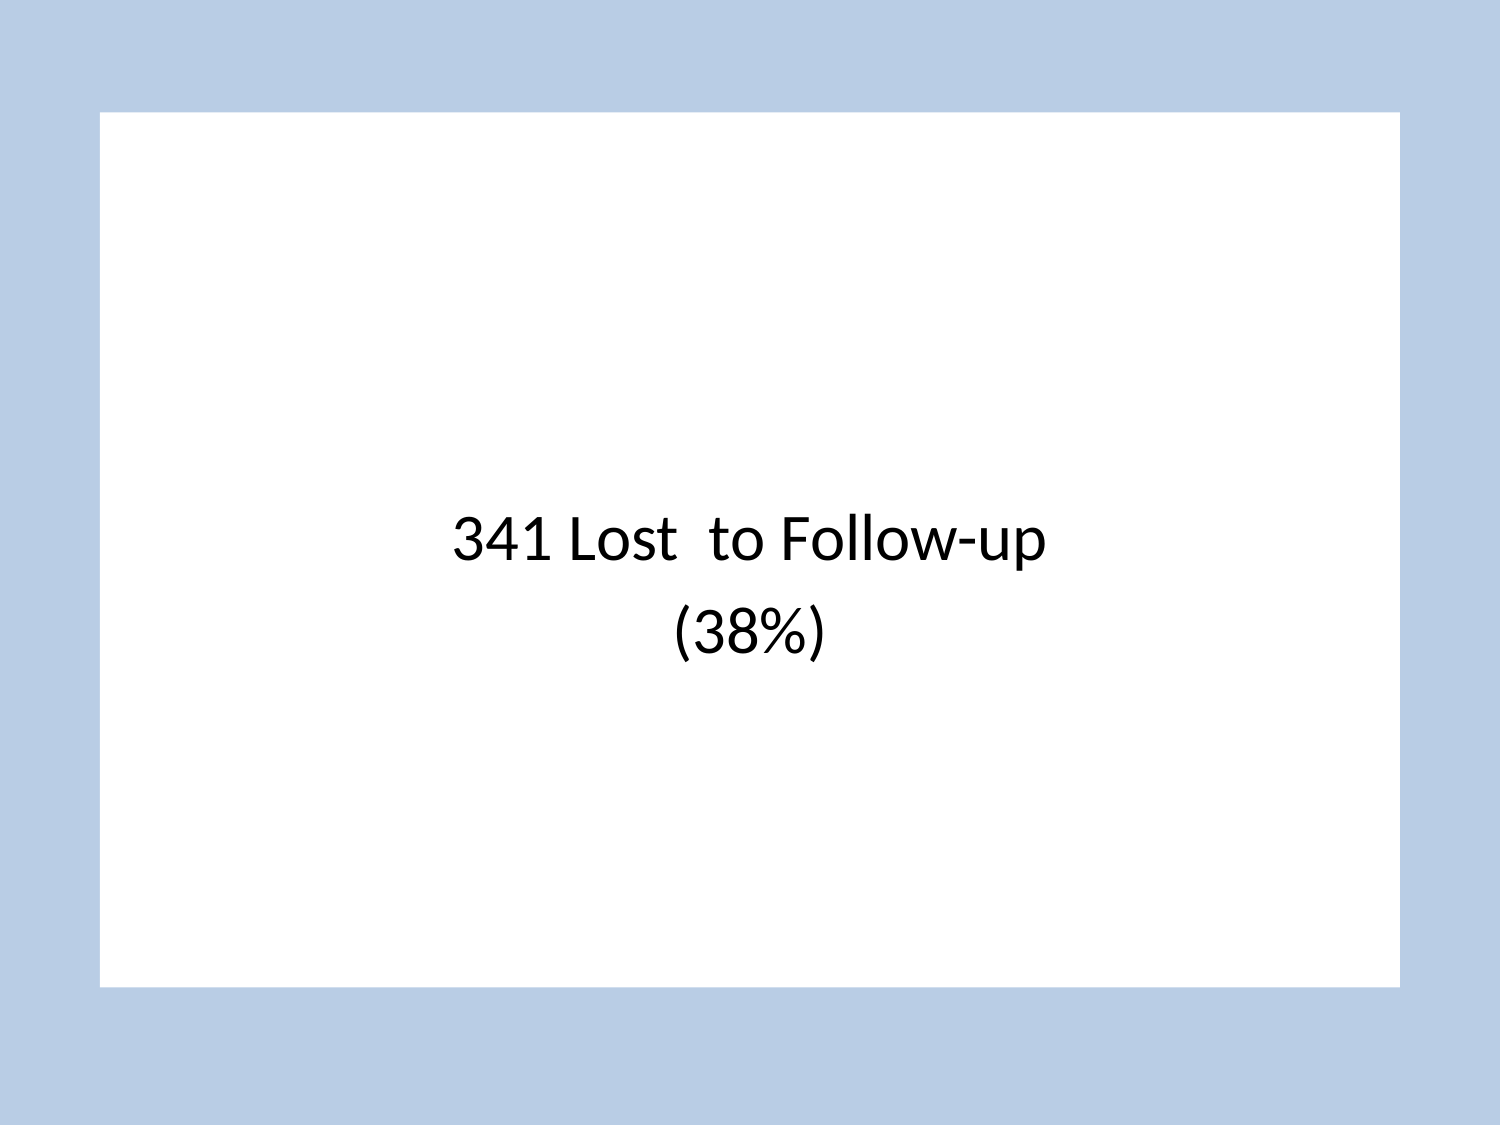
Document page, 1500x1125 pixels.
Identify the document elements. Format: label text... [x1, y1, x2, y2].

subtitle 341 Lost to Follow-up (38%) [99, 112, 1400, 988]
